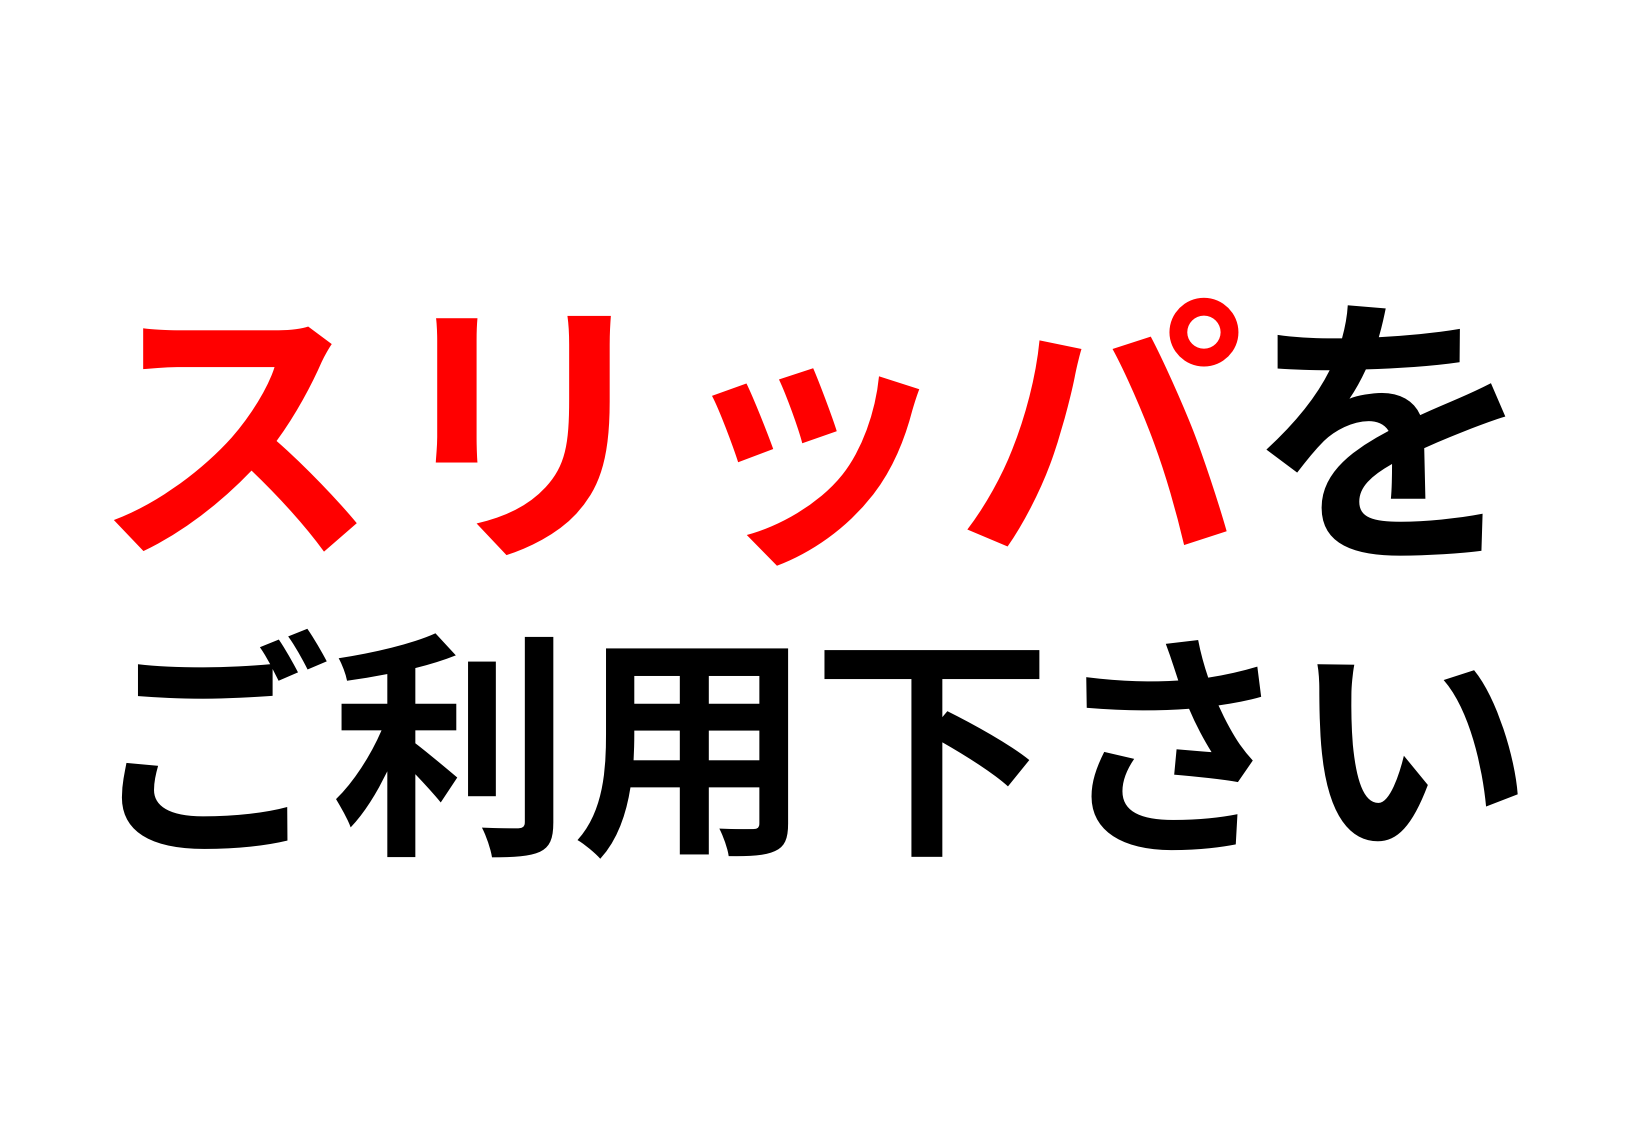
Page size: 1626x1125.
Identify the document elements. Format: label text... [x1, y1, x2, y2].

text_box スリッパを ご利用下さい [0, 244, 1625, 892]
